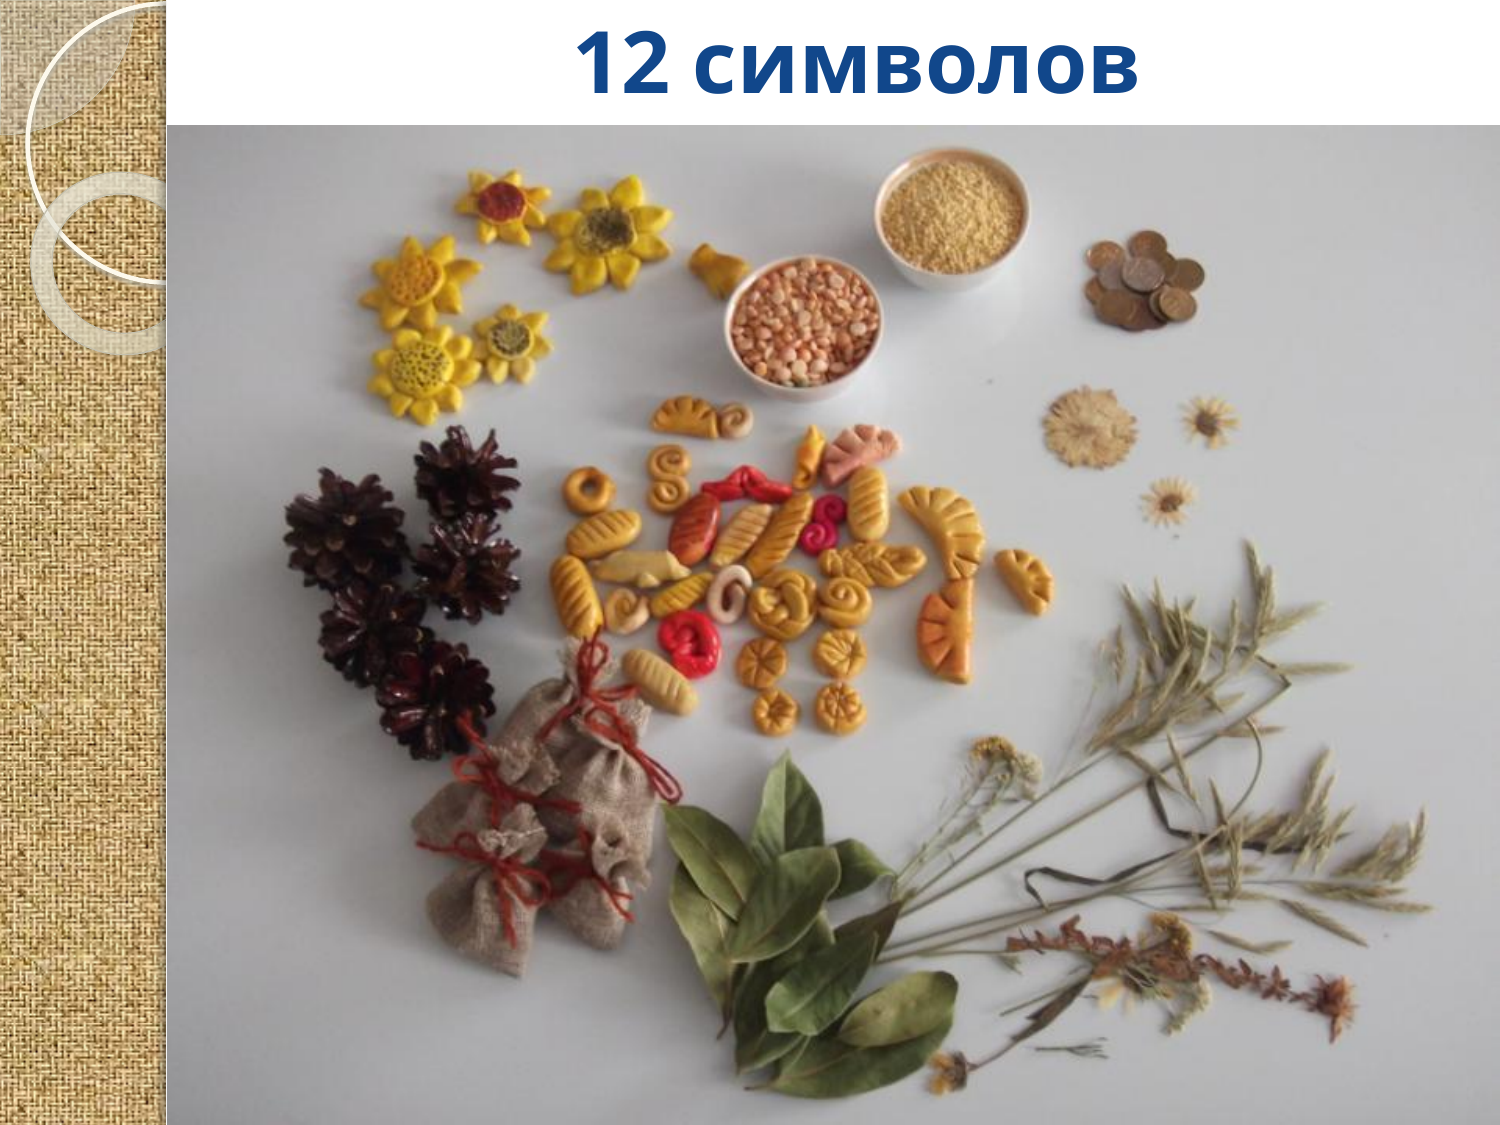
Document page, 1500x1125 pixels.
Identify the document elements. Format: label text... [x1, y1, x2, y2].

picture [62, 195, 160, 280]
picture [136, 0, 163, 4]
title 12 символов [242, 0, 1473, 119]
picture [0, 125, 1500, 1125]
picture [32, 13, 160, 207]
picture [53, 241, 160, 332]
